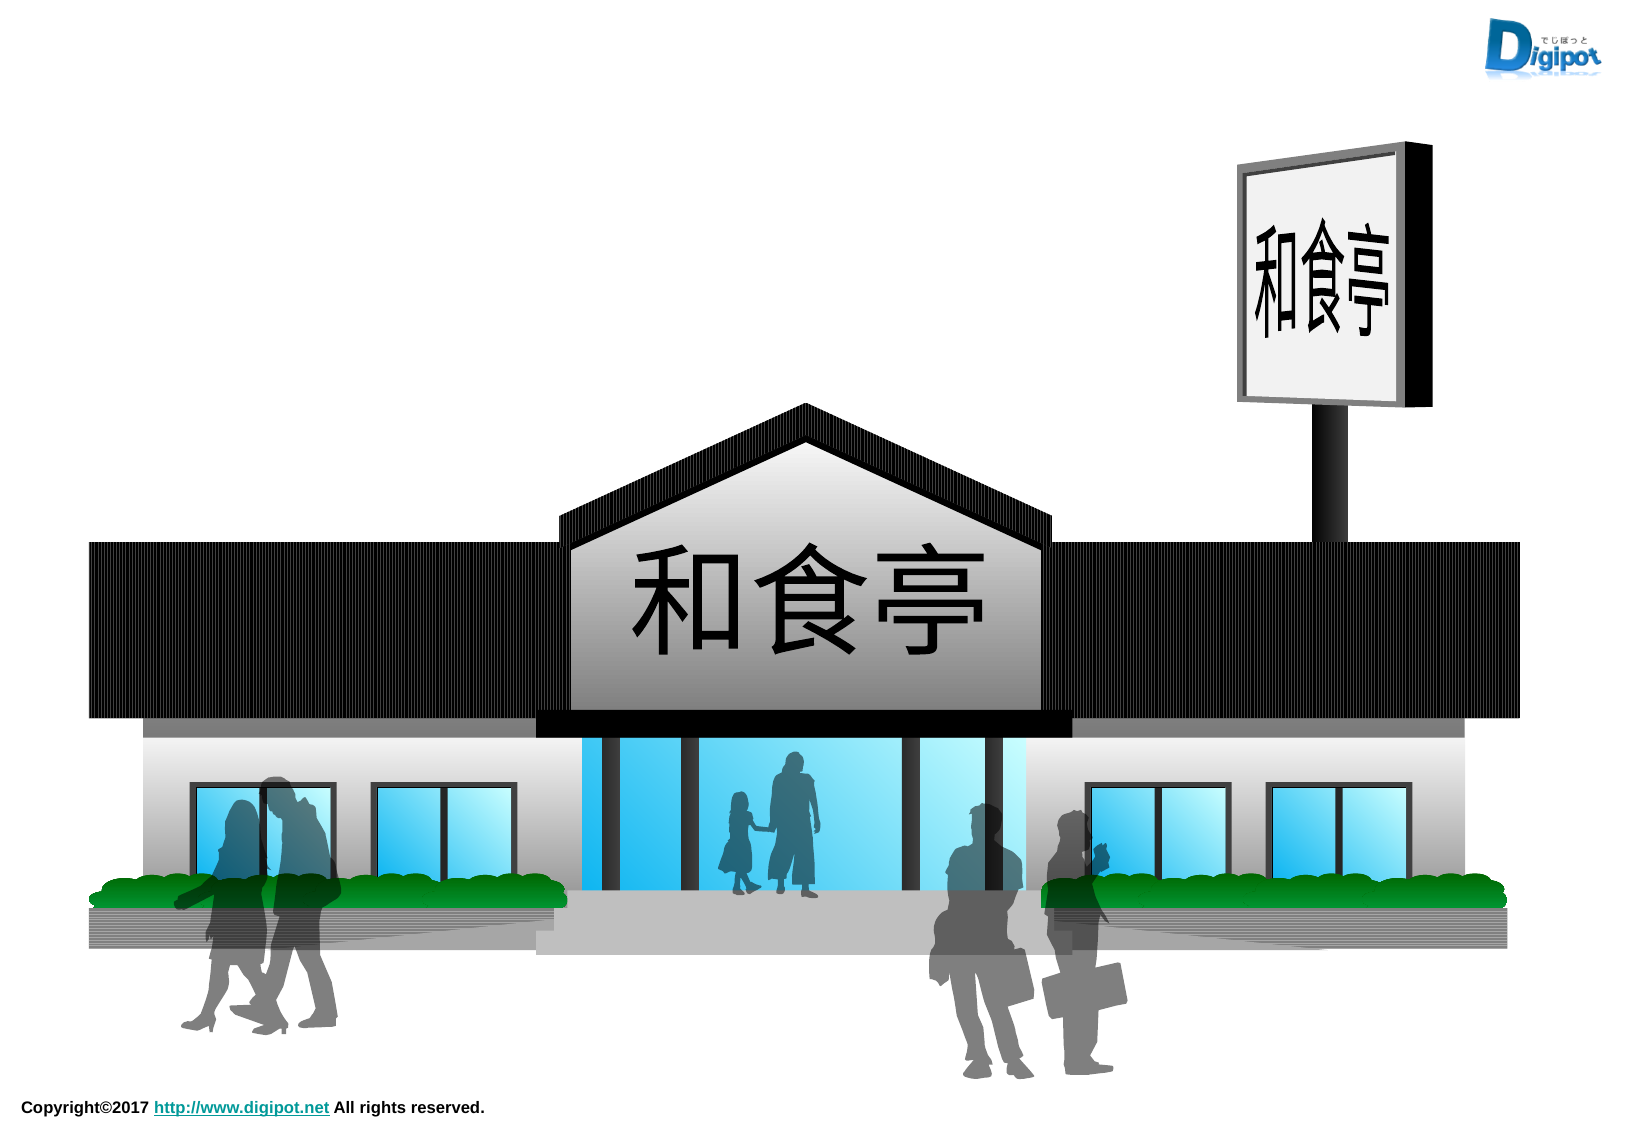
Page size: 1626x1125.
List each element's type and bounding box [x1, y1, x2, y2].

text_box [88, 141, 1520, 1080]
picture [1485, 18, 1602, 82]
